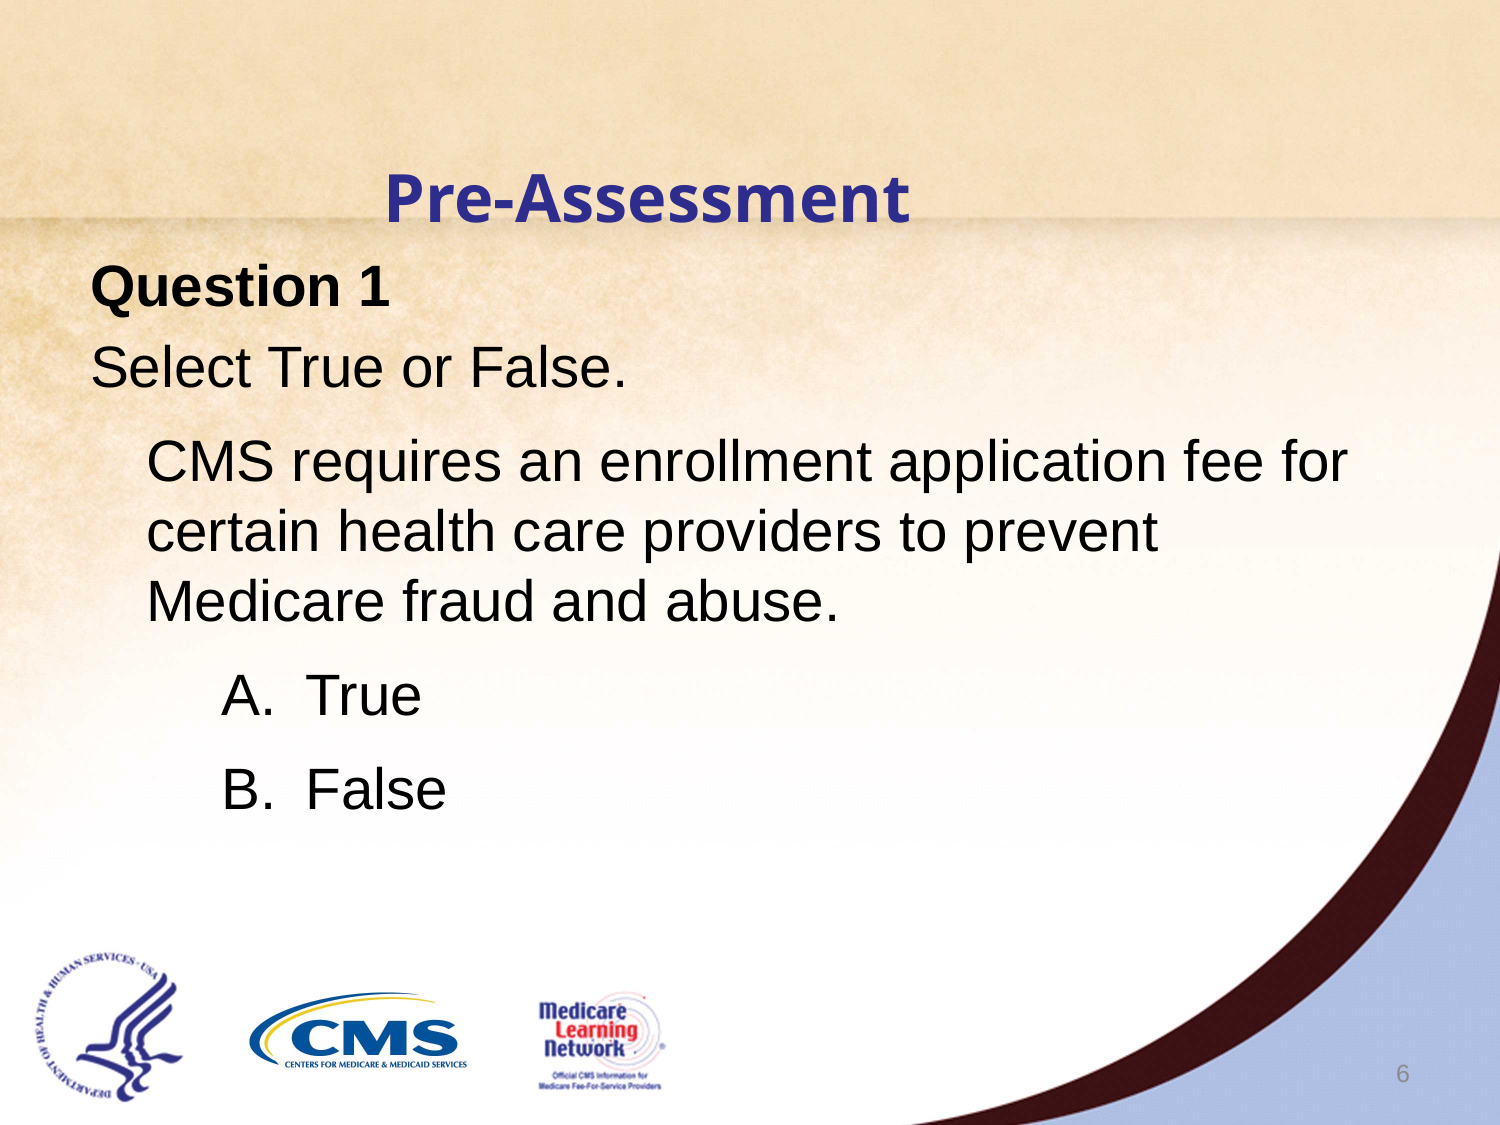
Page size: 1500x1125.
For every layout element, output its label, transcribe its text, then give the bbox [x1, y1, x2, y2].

list Pre-Assessment Question 1 Select True or False. CMS requires an enrollment application fee for certain health care providers to prevent Medicare fraud and abuse. True False [75, 148, 1425, 891]
slide_number 6 [1074, 1042, 1425, 1103]
picture [0, 0, 1500, 1125]
